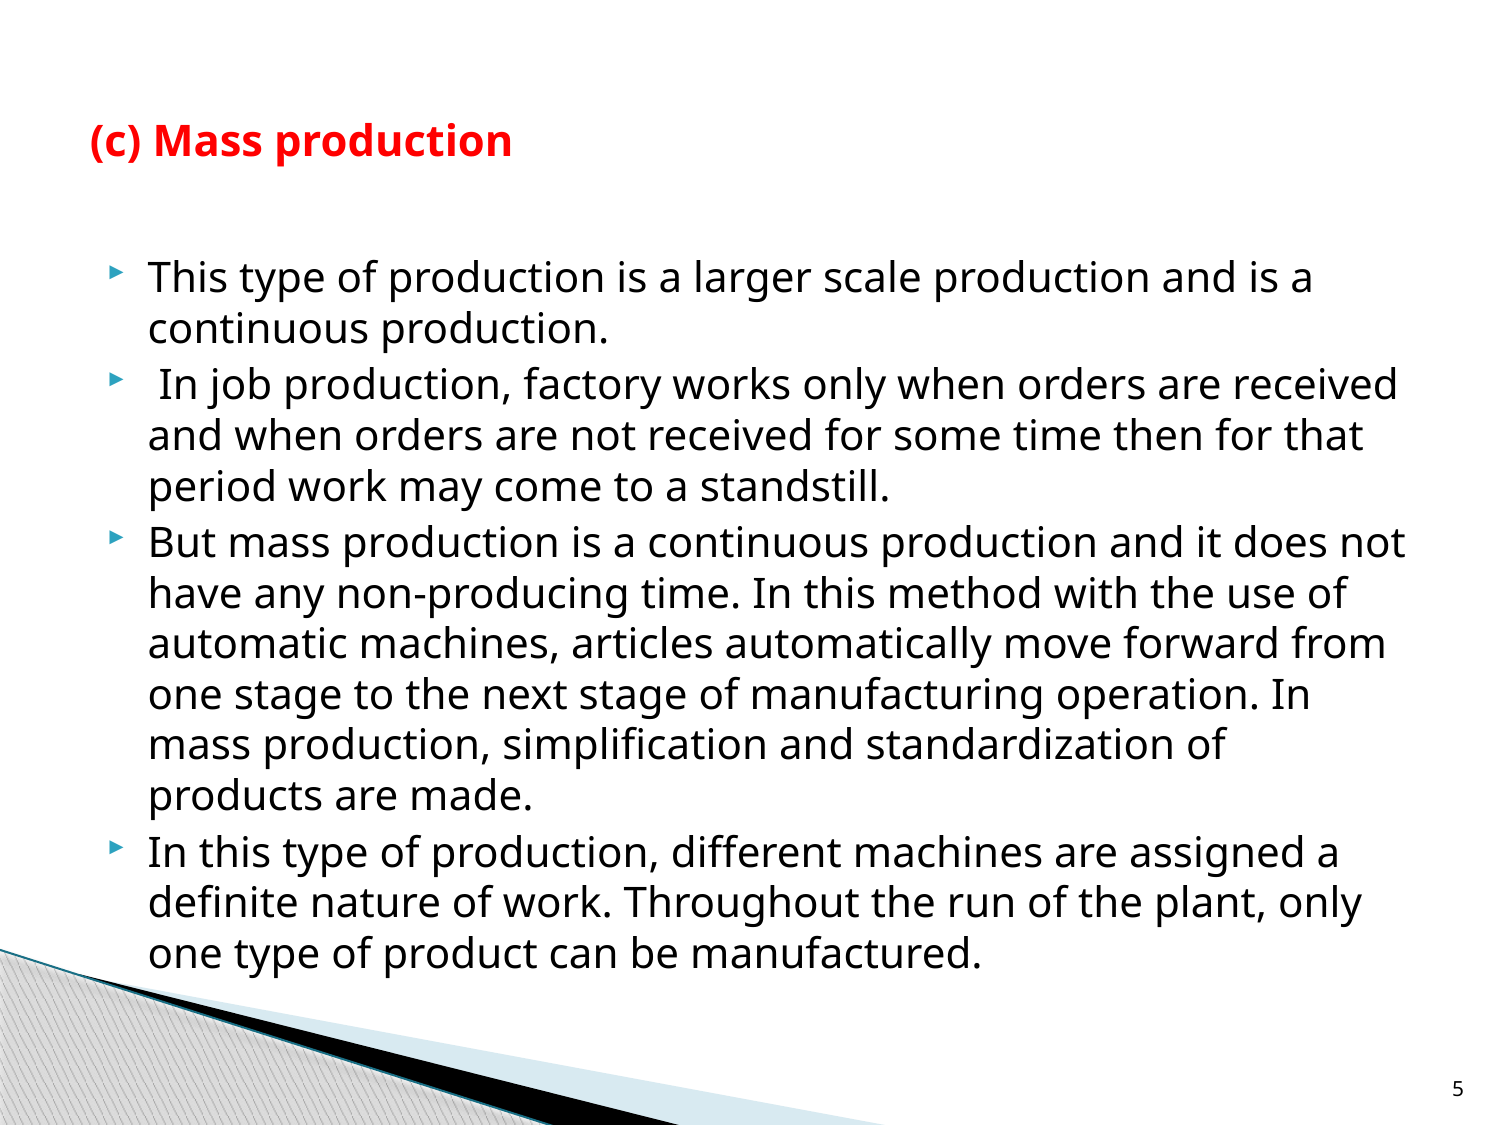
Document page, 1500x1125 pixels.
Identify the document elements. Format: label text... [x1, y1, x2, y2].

slide_number 5 [1418, 1051, 1479, 1112]
title (c) Mass production [75, 45, 1425, 233]
list This type of production is a larger scale production and is a continuous production. In job production, factory works only when orders are received and when orders are not received for some time then for that period work may come to a standstill. But mass production is a continuous production and it does not have any non-producing time. In this method with the use of automatic machines, articles automatically move forward from one stage to the next stage of manufacturing operation. In mass production, simplification and standardization of products are made. In this type of production, different machines are assigned a definite nature of work. Throughout the run of the plant, only one type of product can be manufactured. [75, 243, 1425, 986]
